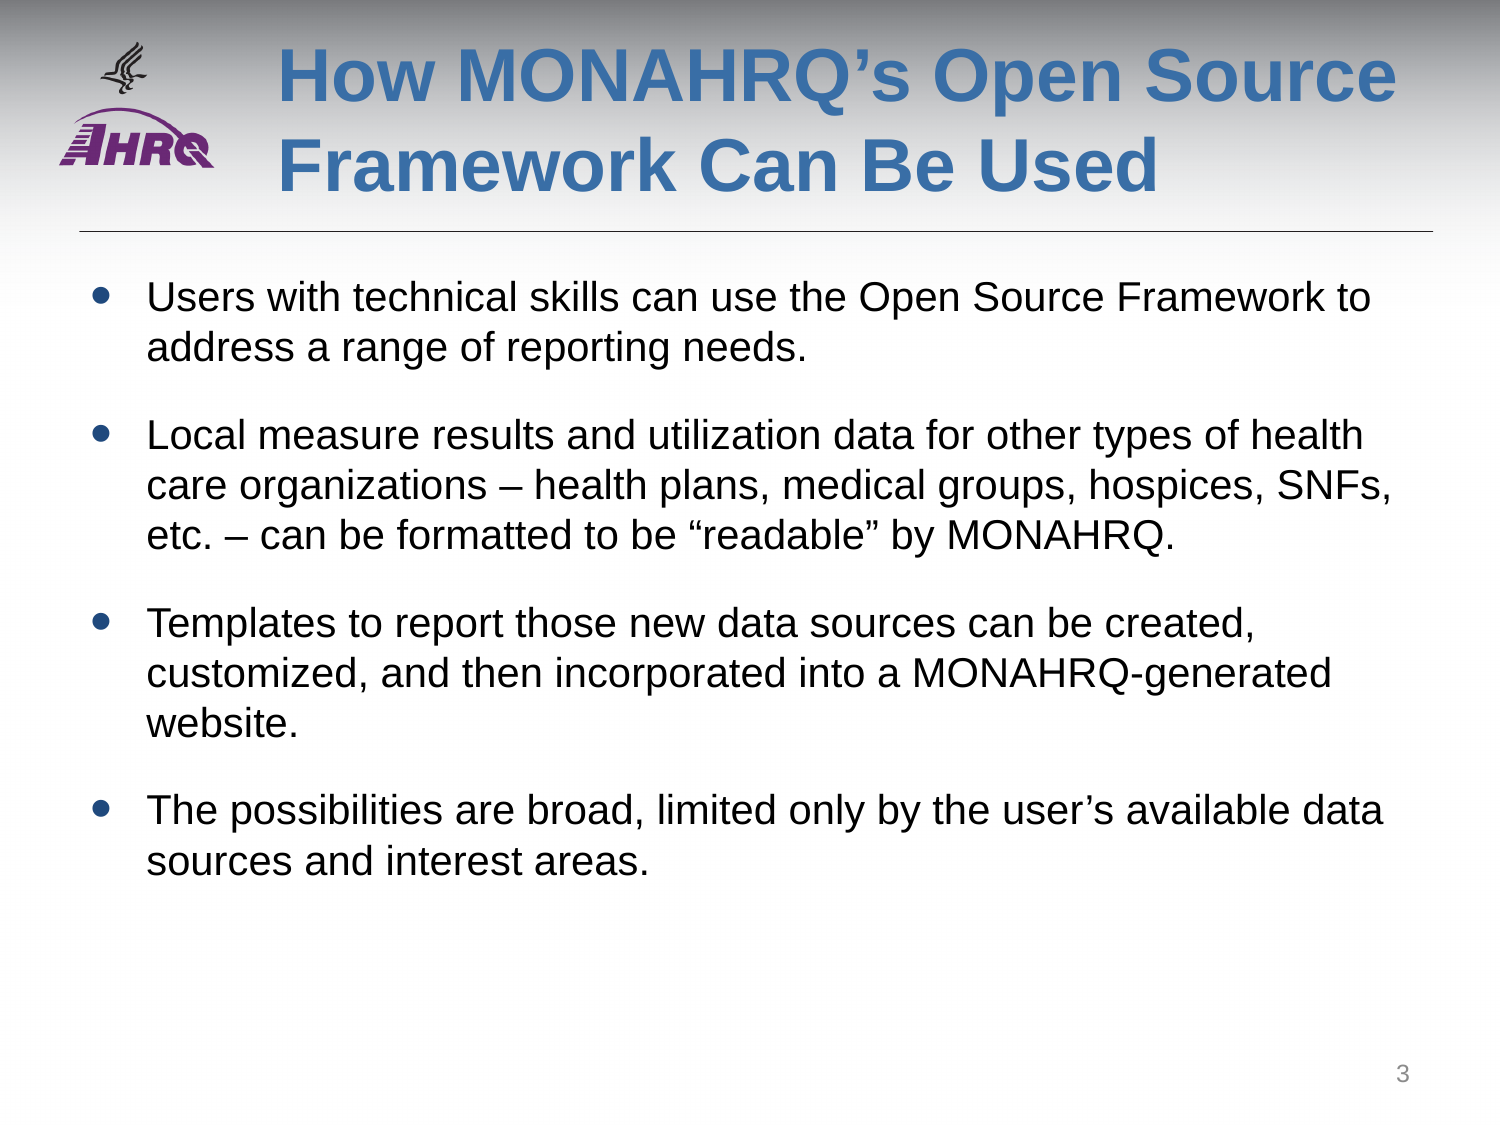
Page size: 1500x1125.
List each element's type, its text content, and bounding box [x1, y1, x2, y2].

list Users with technical skills can use the Open Source Framework to address a range of reporting needs. Local measure results and utilization data for other types of health care organizations – health plans, medical groups, hospices, SNFs, etc. – can be formatted to be “readable” by MONAHRQ. Templates to report those new data sources can be created, customized, and then incorporated into a MONAHRQ-generated website. The possibilities are broad, limited only by the user’s available data sources and interest areas. [75, 262, 1425, 1025]
slide_number 3 [1074, 1042, 1425, 1103]
picture [0, 0, 1500, 1125]
title How MONAHRQ’s Open Source Framework Can Be Used [262, 45, 1425, 188]
